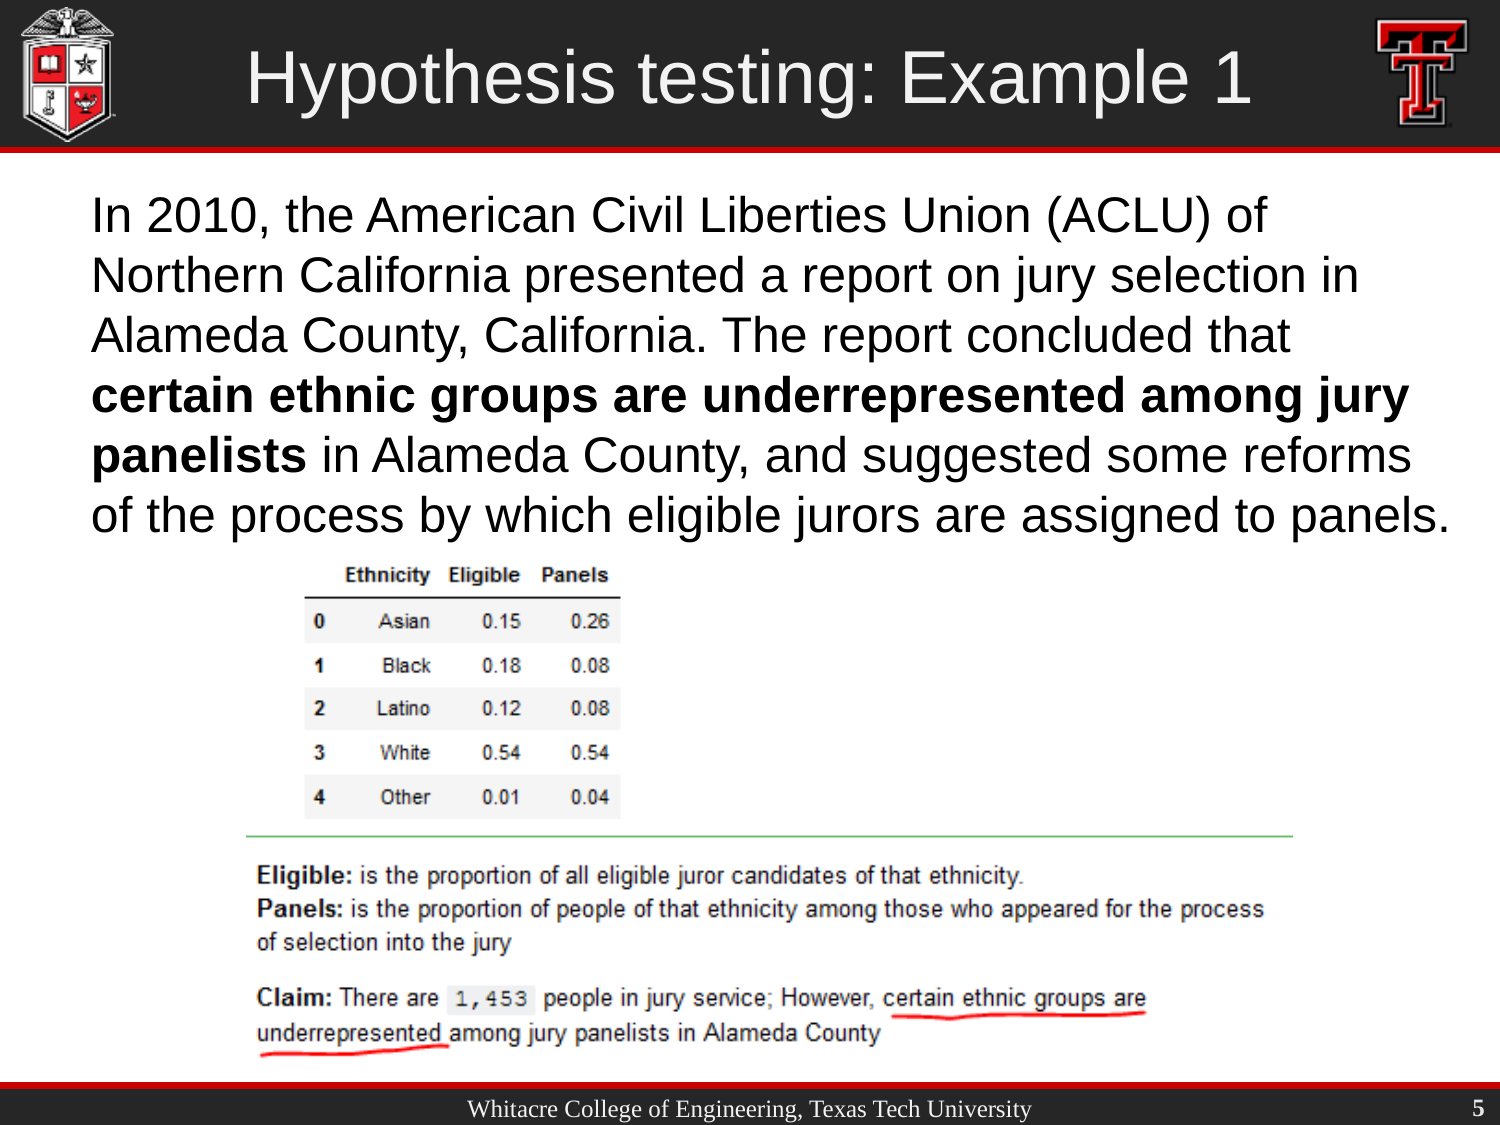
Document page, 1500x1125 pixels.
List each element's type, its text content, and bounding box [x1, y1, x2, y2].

list In 2010, the American Civil Liberties Union (ACLU) of Northern California presented a report on jury selection in Alameda County, California. The report concluded that certain ethnic groups are underrepresented among jury panelists in Alameda County, and suggested some reforms of the process by which eligible jurors are assigned to panels. [75, 174, 1481, 651]
picture [21, 7, 116, 142]
picture [245, 562, 1293, 1073]
picture [1373, 14, 1472, 128]
title Hypothesis testing: Example 1 [151, 6, 1349, 141]
slide_number 5 [1392, 1086, 1500, 1125]
